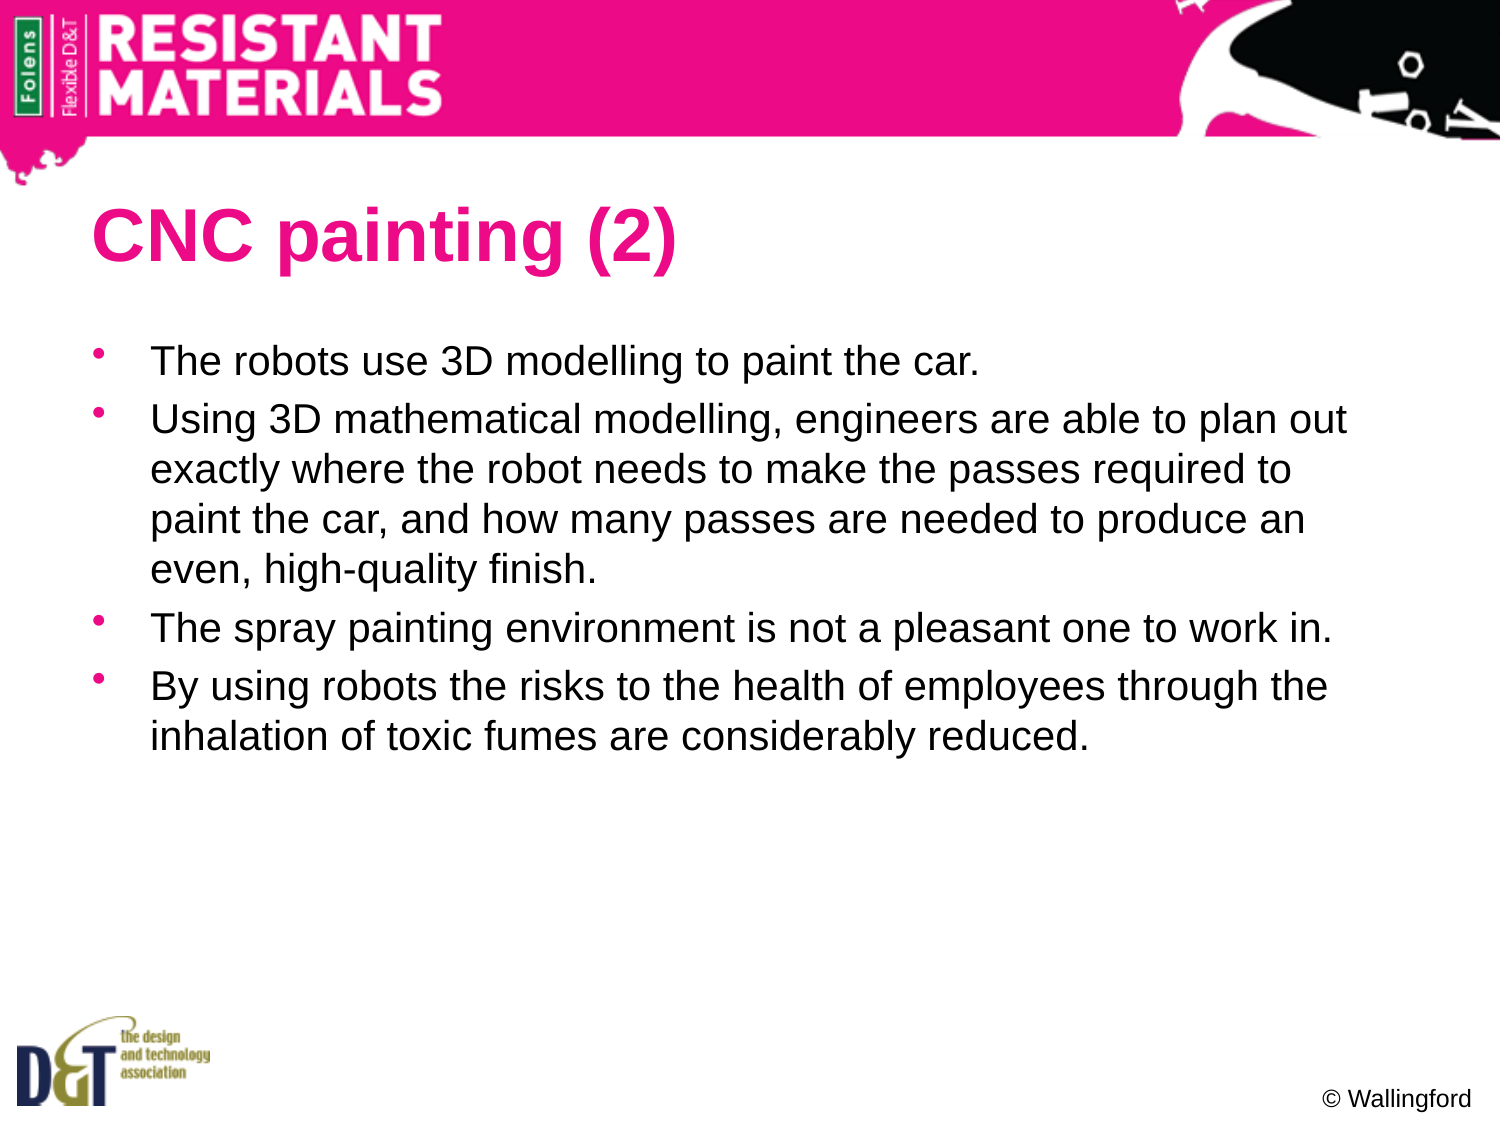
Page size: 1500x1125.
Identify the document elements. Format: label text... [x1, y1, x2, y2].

text_box © Wallingford [1257, 1074, 1495, 1125]
list The robots use 3D modelling to paint the car. Using 3D mathematical modelling, engineers are able to plan out exactly where the robot needs to make the passes required to paint the car, and how many passes are needed to produce an even, high-quality finish. The spray painting environment is not a pleasant one to work in. By using robots the risks to the health of employees through the inhalation of toxic fumes are considerably reduced. [76, 326, 1400, 1024]
title CNC painting (2) [76, 160, 1427, 301]
picture [0, 0, 1500, 1125]
